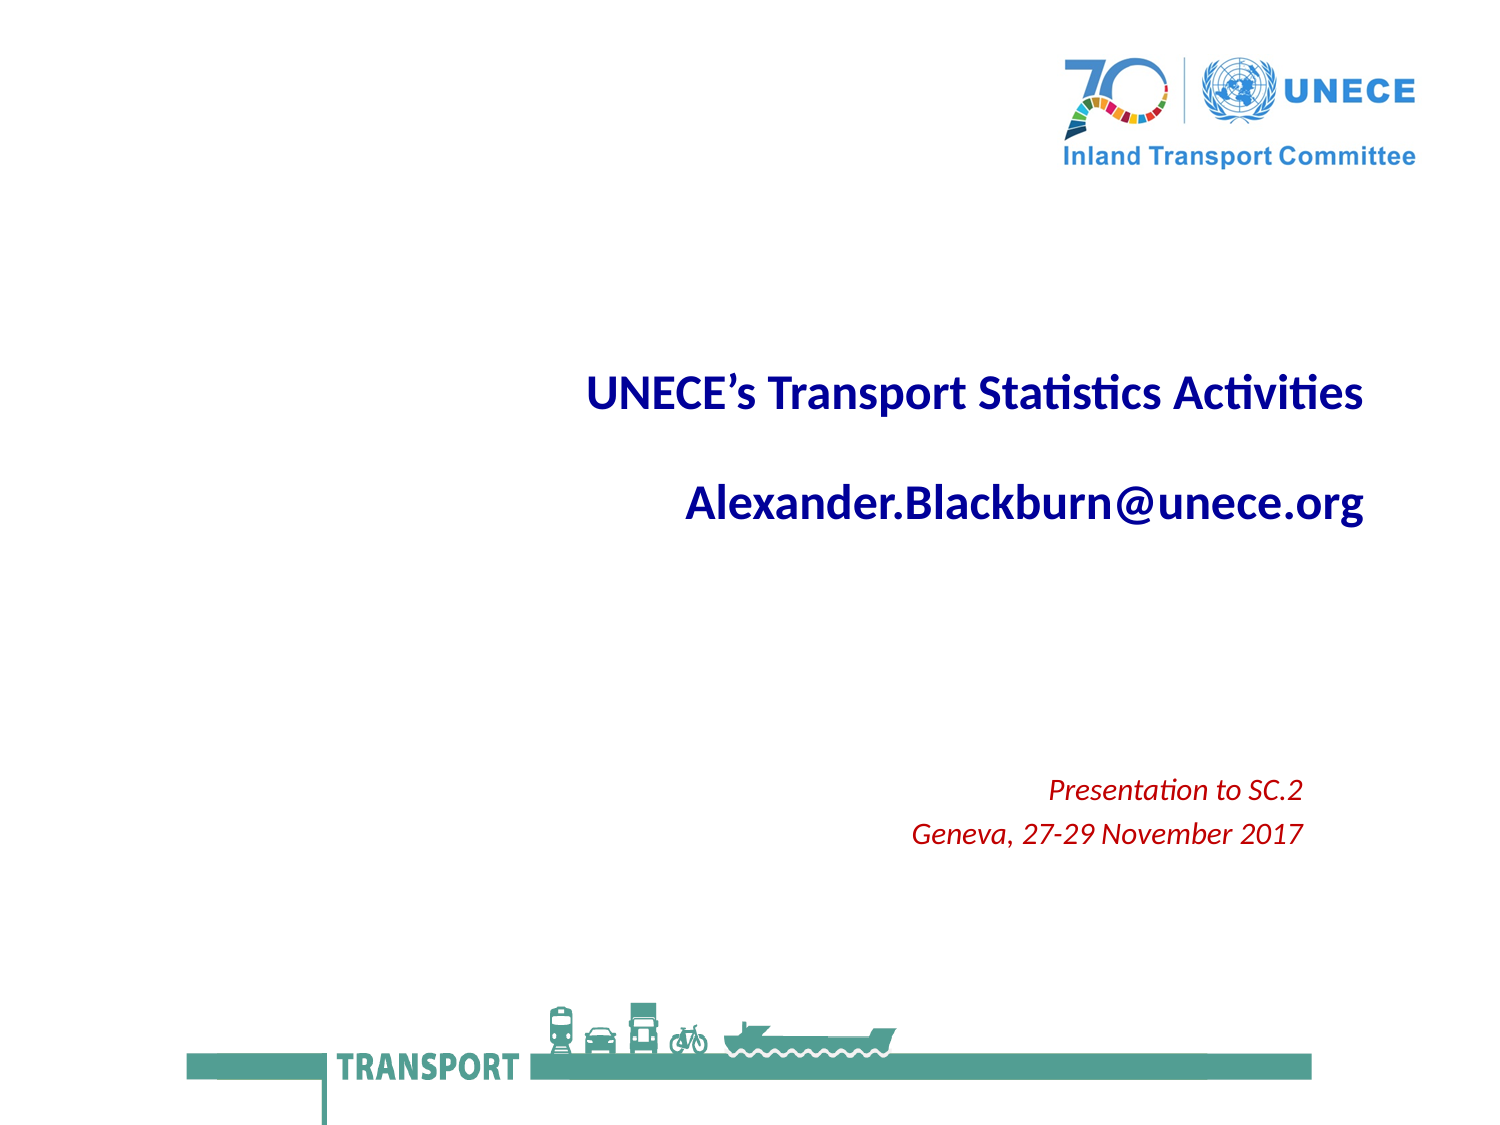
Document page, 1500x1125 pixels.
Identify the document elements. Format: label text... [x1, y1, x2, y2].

picture [186, 987, 1312, 1125]
picture [1056, 54, 1422, 170]
text_box Presentation to SC.2 Geneva, 27-29 November 2017 [504, 765, 1318, 854]
list UNECE’s Transport Statistics Activities Alexander.Blackburn@unece.org [230, 267, 1380, 740]
